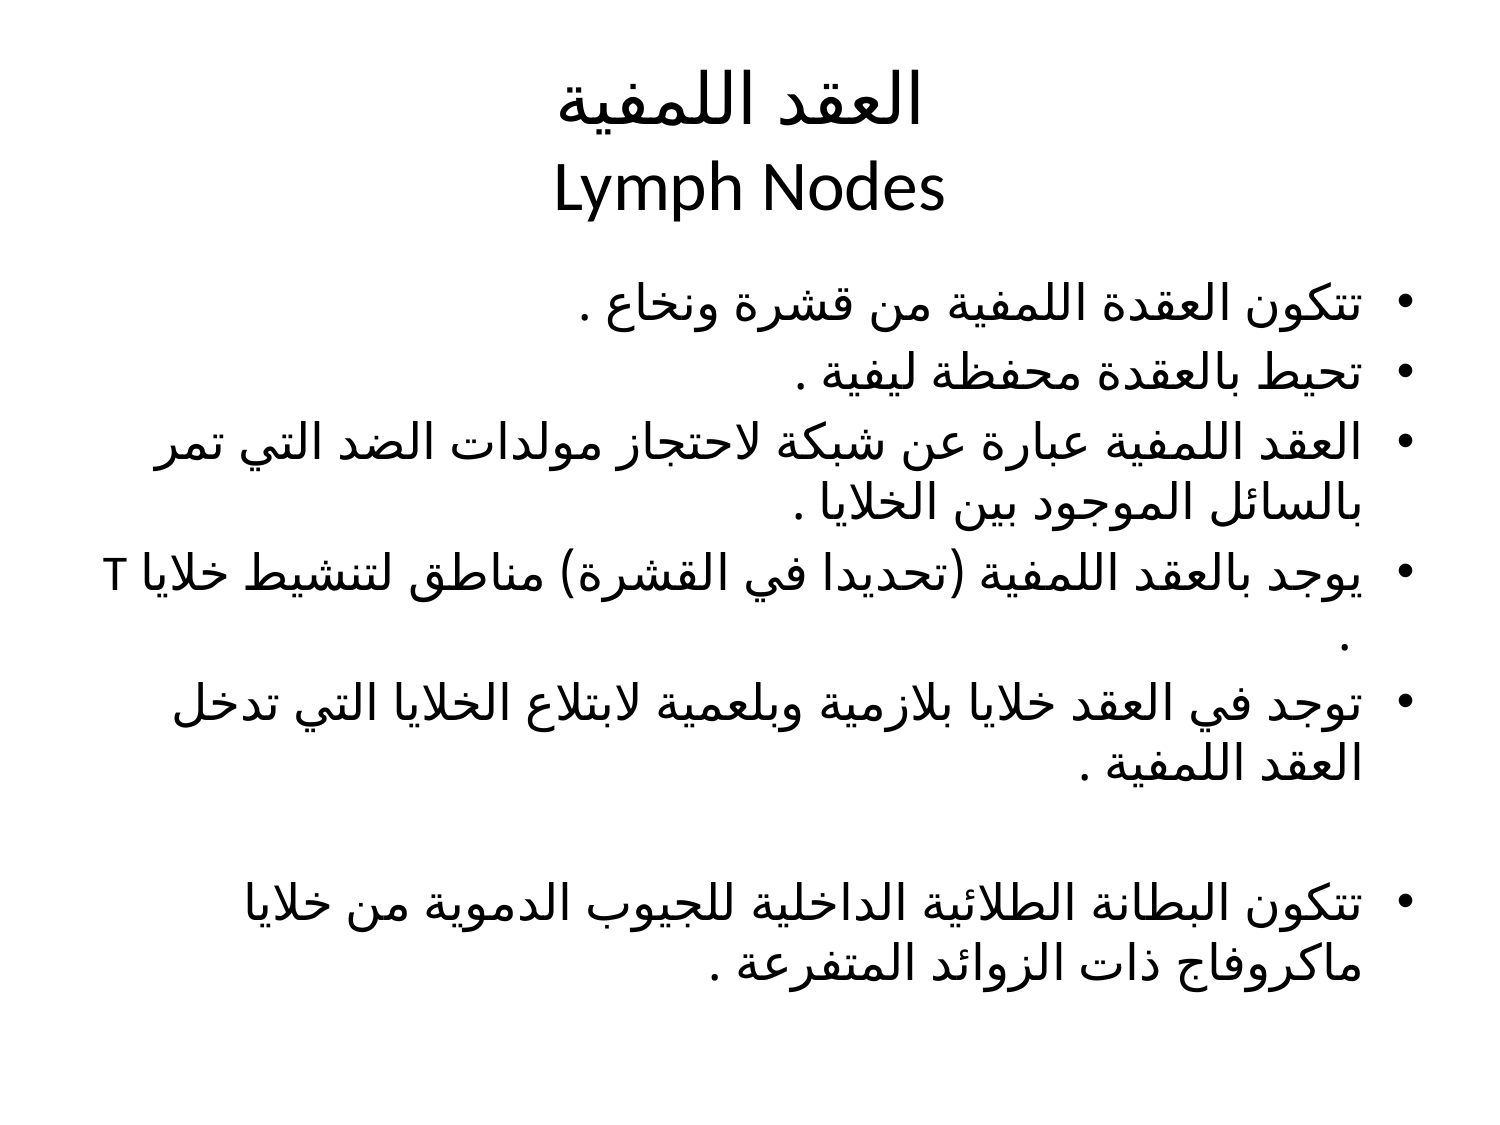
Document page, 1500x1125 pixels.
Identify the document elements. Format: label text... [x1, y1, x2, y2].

list تتكون العقدة اللمفية من قشرة ونخاع . تحيط بالعقدة محفظة ليفية . العقد اللمفية عبارة عن شبكة لاحتجاز مولدات الضد التي تمر بالسائل الموجود بين الخلايا . يوجد بالعقد اللمفية (تحديدا في القشرة) مناطق لتنشيط خلايا T . توجد في العقد خلايا بلازمية وبلعمية لابتلاع الخلايا التي تدخل العقد اللمفية . تتكون البطانة الطلائية الداخلية للجيوب الدموية من خلايا ماكروفاج ذات الزوائد المتفرعة . [75, 262, 1425, 1005]
title العقد اللمفية Lymph Nodes [75, 45, 1425, 233]
